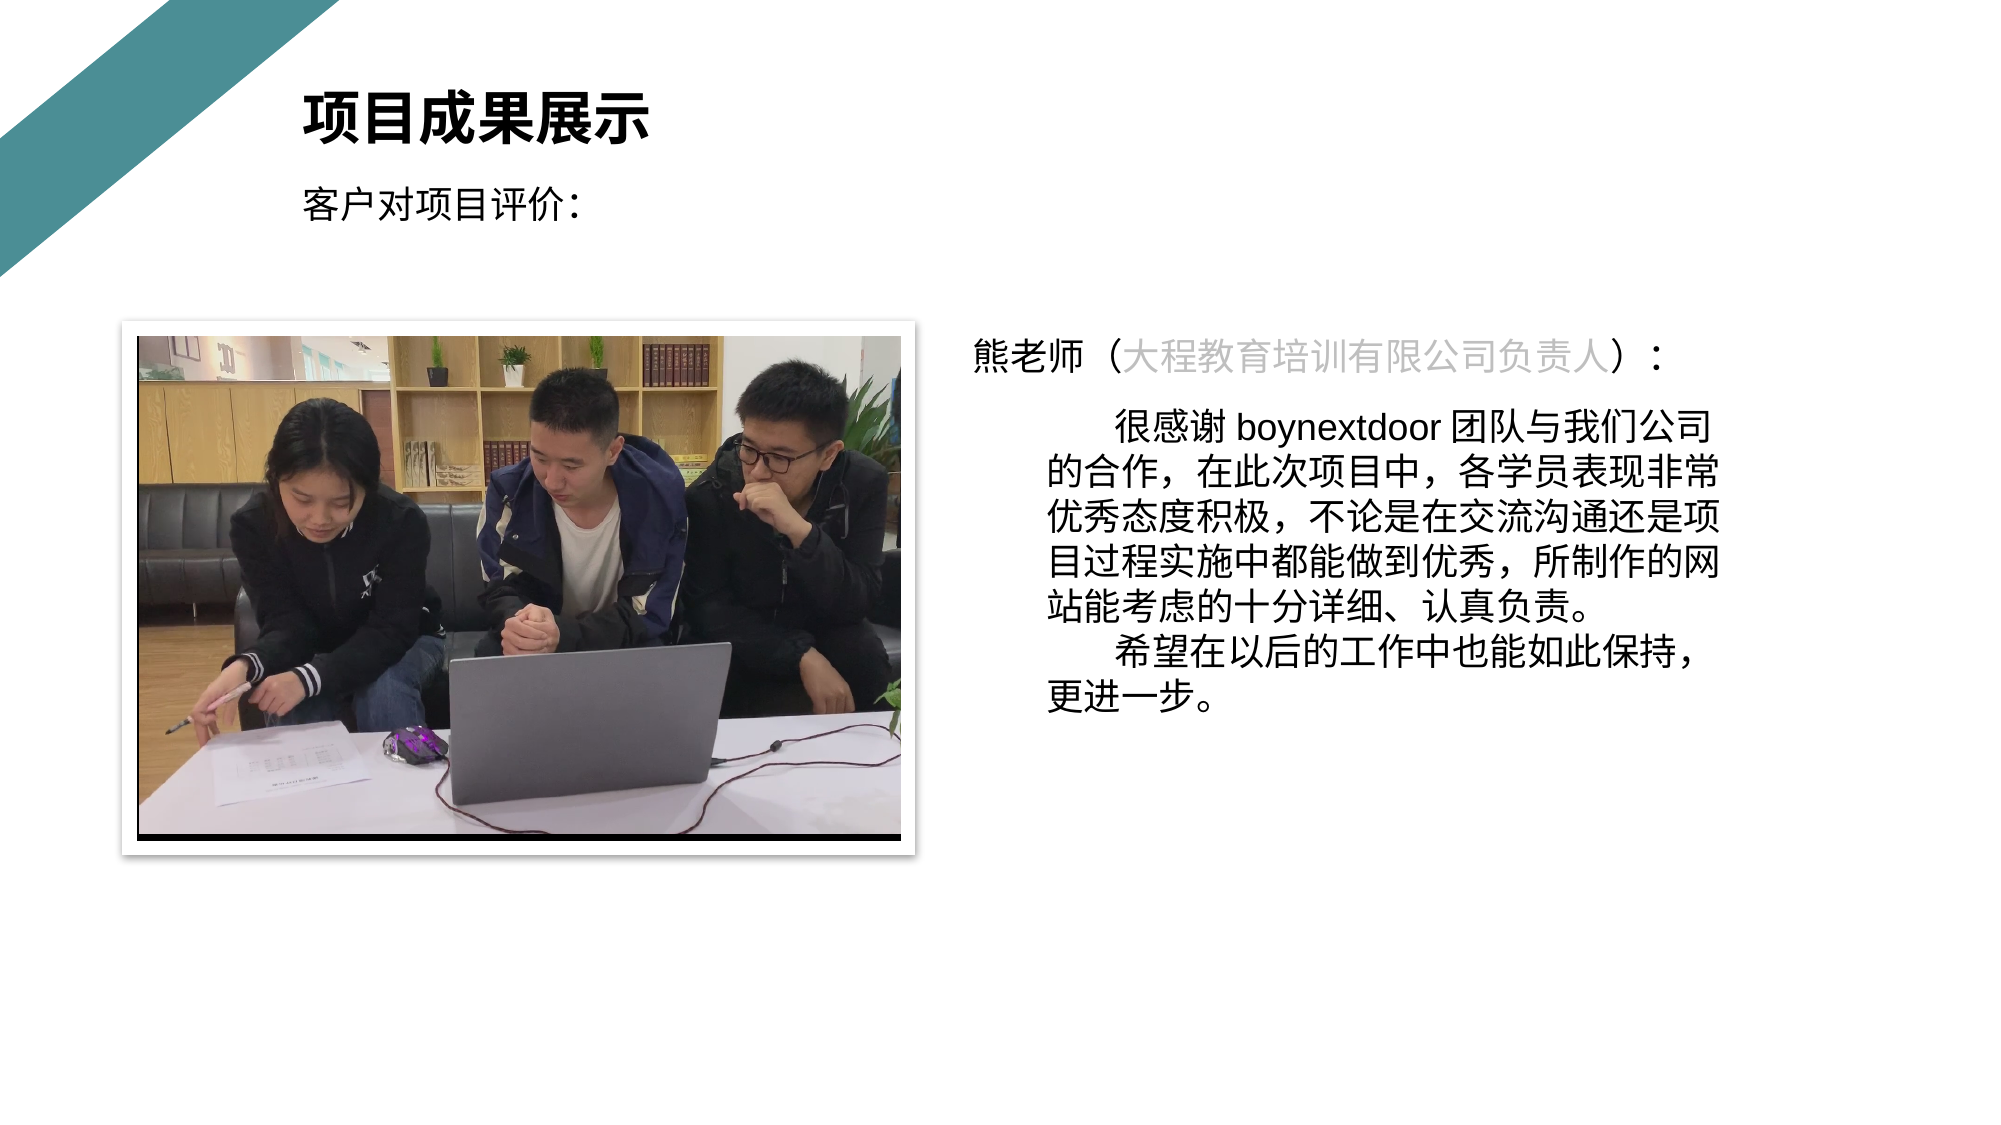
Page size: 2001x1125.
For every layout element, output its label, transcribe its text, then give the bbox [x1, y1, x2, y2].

text_box 项目成果展示 [287, 73, 667, 159]
text_box 客户对项目评价： [287, 173, 618, 233]
text_box 很感谢boynextdoor团队与我们公司的合作，在此次项目中，各学员表现非常优秀态度积极，不论是在交流沟通还是项目过程实施中都能做到优秀，所制作的网站能考虑的十分详细、认真负责。 希望在以后的工作中也能如此保持，更进一步。 [1031, 395, 1740, 726]
text_box 熊老师（大程教育培训有限公司负责人）： [957, 325, 1701, 386]
picture [136, 335, 901, 841]
